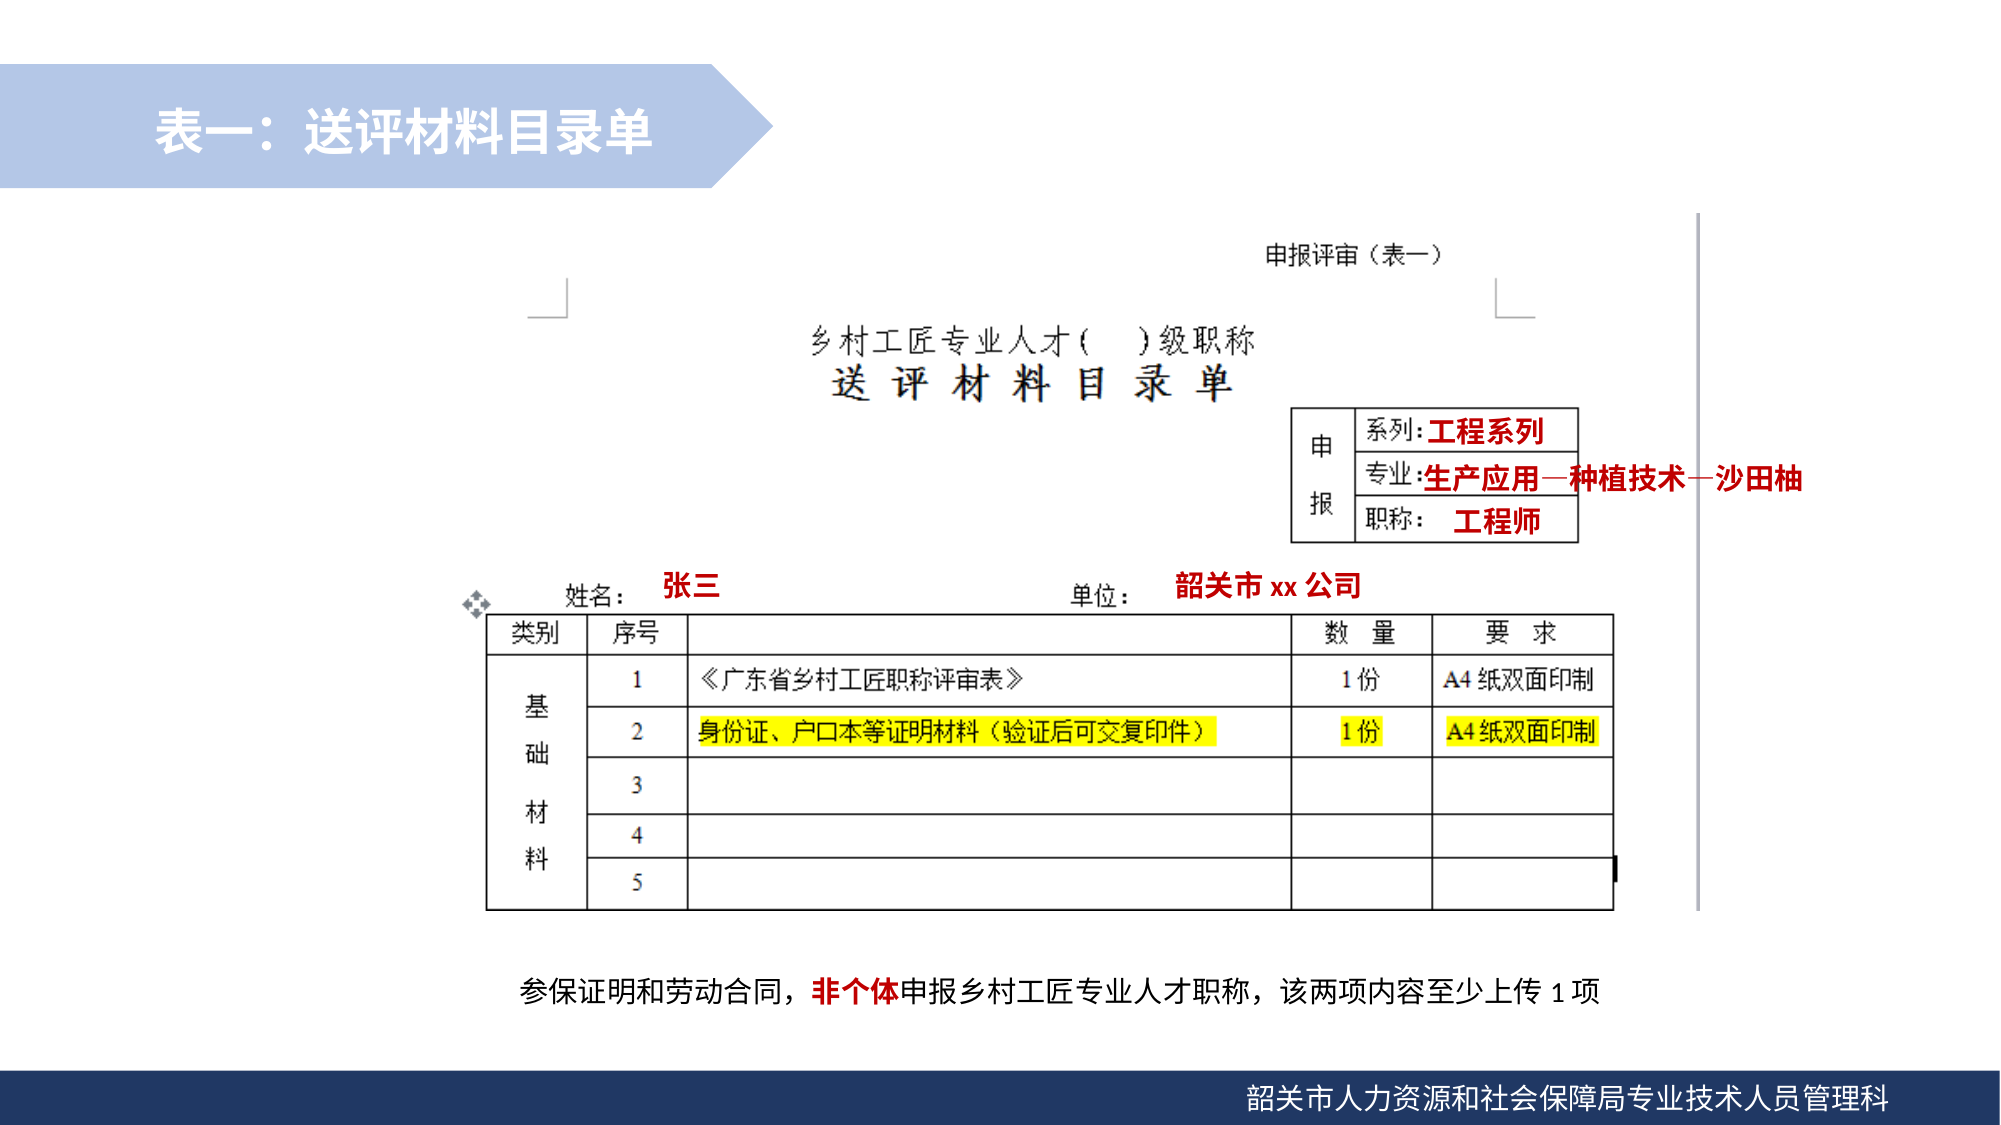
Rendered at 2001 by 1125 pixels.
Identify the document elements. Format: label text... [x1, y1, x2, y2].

text_box 生产应用—种植技术—沙田柚 [1700, 452, 1819, 503]
text_box [0, 1070, 2000, 1125]
text_box [0, 63, 139, 190]
text_box 韶关市人力资源和社会保障局专业技术人员管理科 [1231, 1072, 1905, 1123]
title 表一：送评材料目录单 [139, 12, 1865, 231]
text_box 参保证明和劳动合同，非个体申报乡村工匠专业人才职称，该两项内容至少上传1项 [504, 965, 1679, 1016]
picture [367, 213, 1700, 912]
